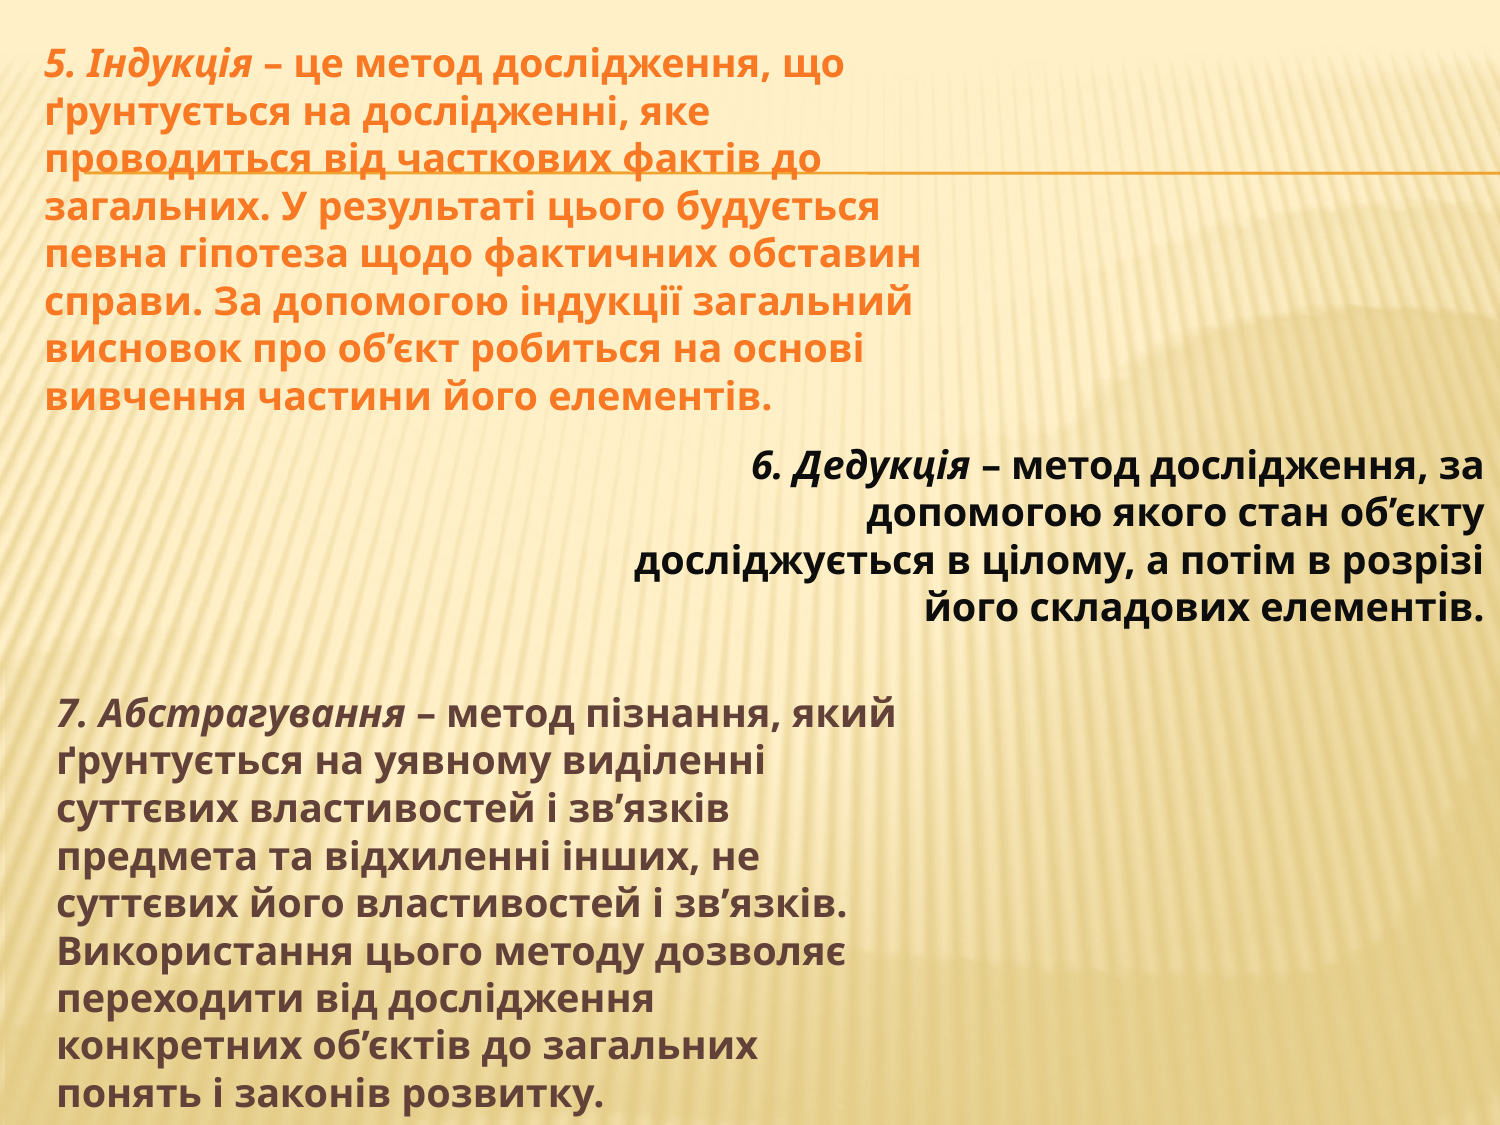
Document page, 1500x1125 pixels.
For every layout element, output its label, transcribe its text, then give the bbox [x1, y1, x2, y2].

text_box 6. Дедукція – метод дослідження, за допомогою якого стан об’єкту досліджується в цілому, а потім в розрізі його складових елементів. [584, 432, 1500, 638]
text_box 7. Абстрагування – метод пізнання, який ґрунтується на уявному виділенні суттєвих властивостей і зв’язків предмета та відхиленні інших, не суттєвих його властивостей і зв’язків. Використання цього методу дозволяє переходити від дослідження конкретних об’єктів до загальних понять і законів розвитку. [41, 680, 928, 1123]
text_box 5. Індукція – це метод дослідження, що ґрунтується на дослідженні, яке проводиться від часткових фактів до загальних. У результаті цього будується певна гіпотеза щодо фактичних обставин справи. За допомогою індукції загальний висновок про об’єкт робиться на основі вивчення частини його елементів. [29, 30, 969, 426]
